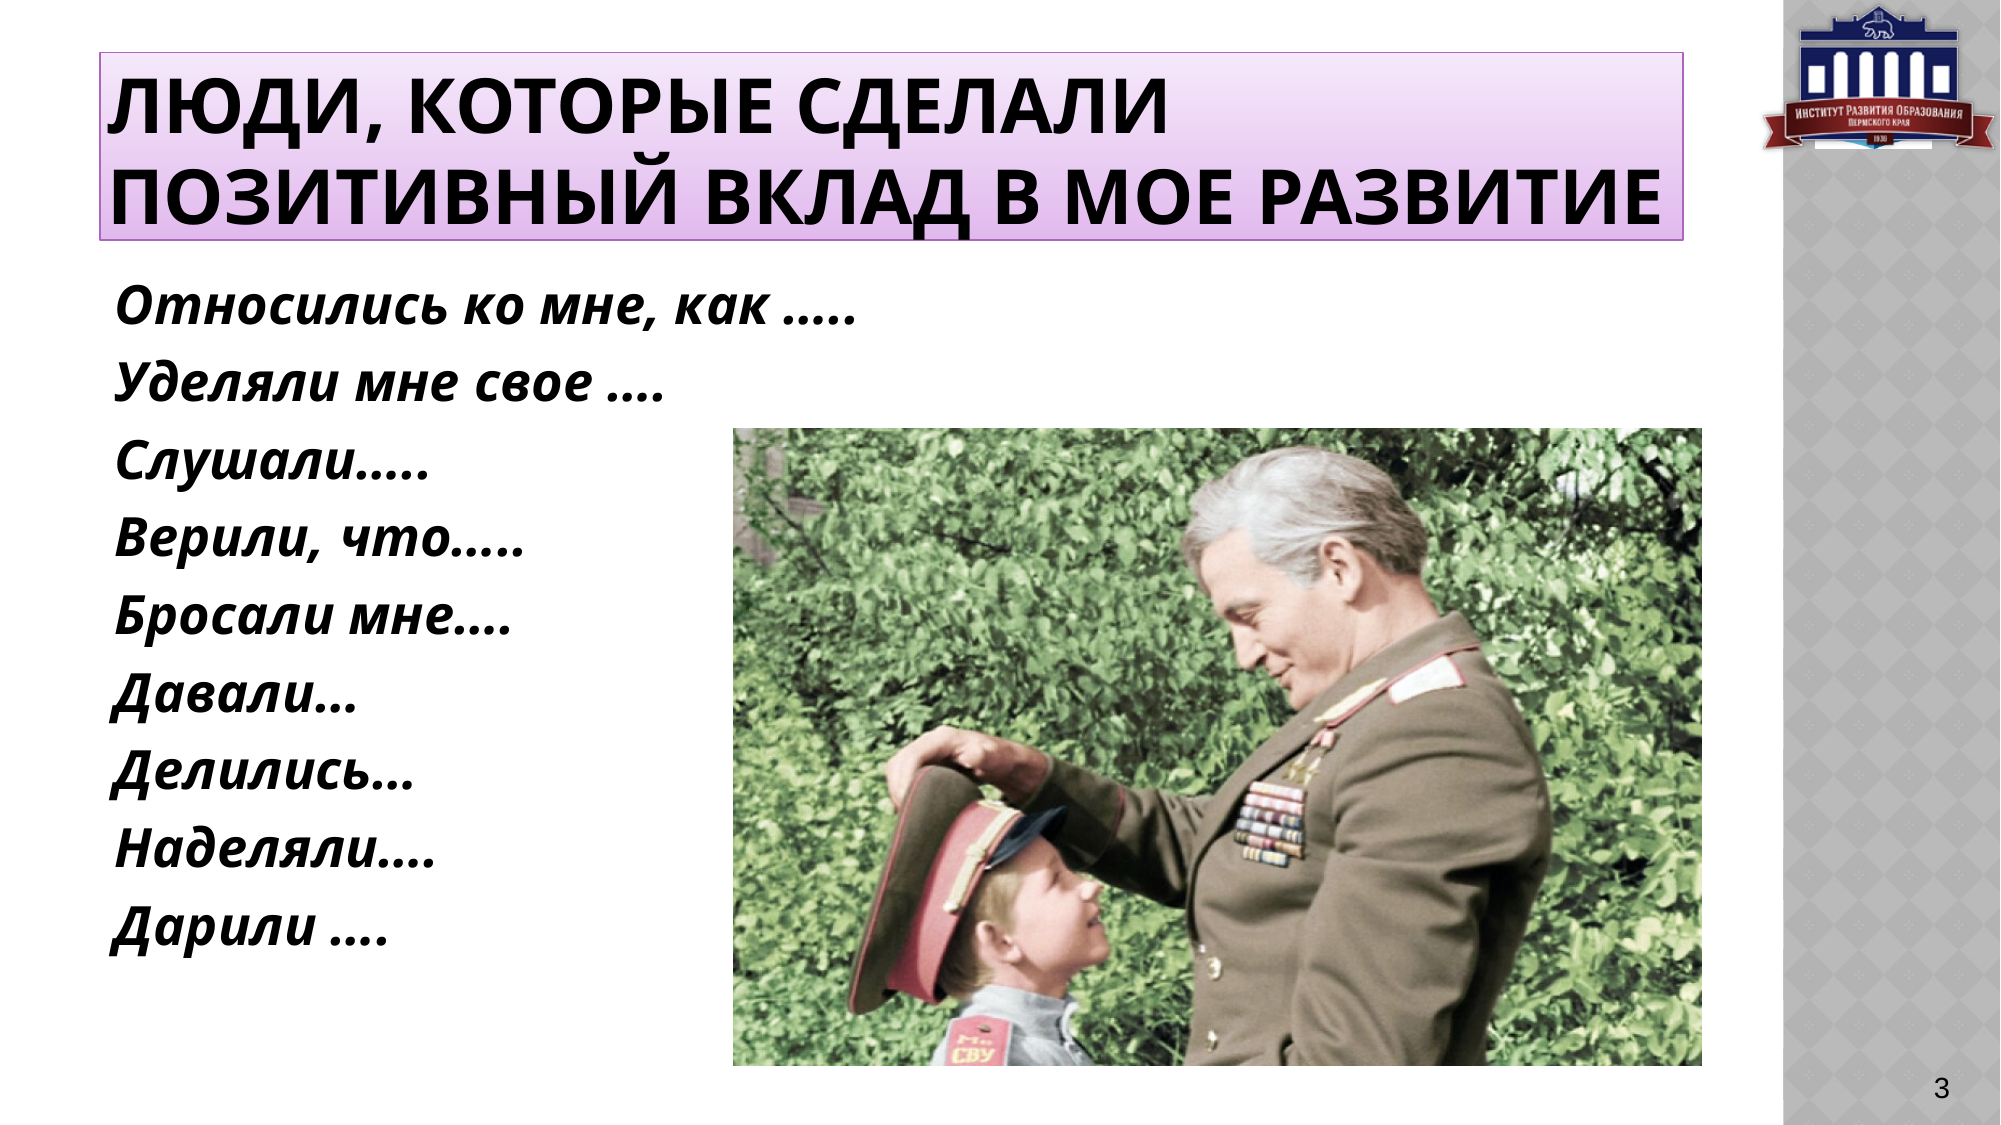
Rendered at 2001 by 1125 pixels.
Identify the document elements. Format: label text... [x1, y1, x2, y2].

picture [1757, 0, 2000, 155]
picture [732, 428, 1702, 1066]
list Относились ко мне, как ….. Уделяли мне свое …. Слушали….. Верили, что….. Бросали мне…. Давали… Делились… Наделяли…. Дарили …. [99, 262, 1900, 1083]
title Люди, которые сделали позитивный вклад в мое развитие [99, 52, 1684, 241]
